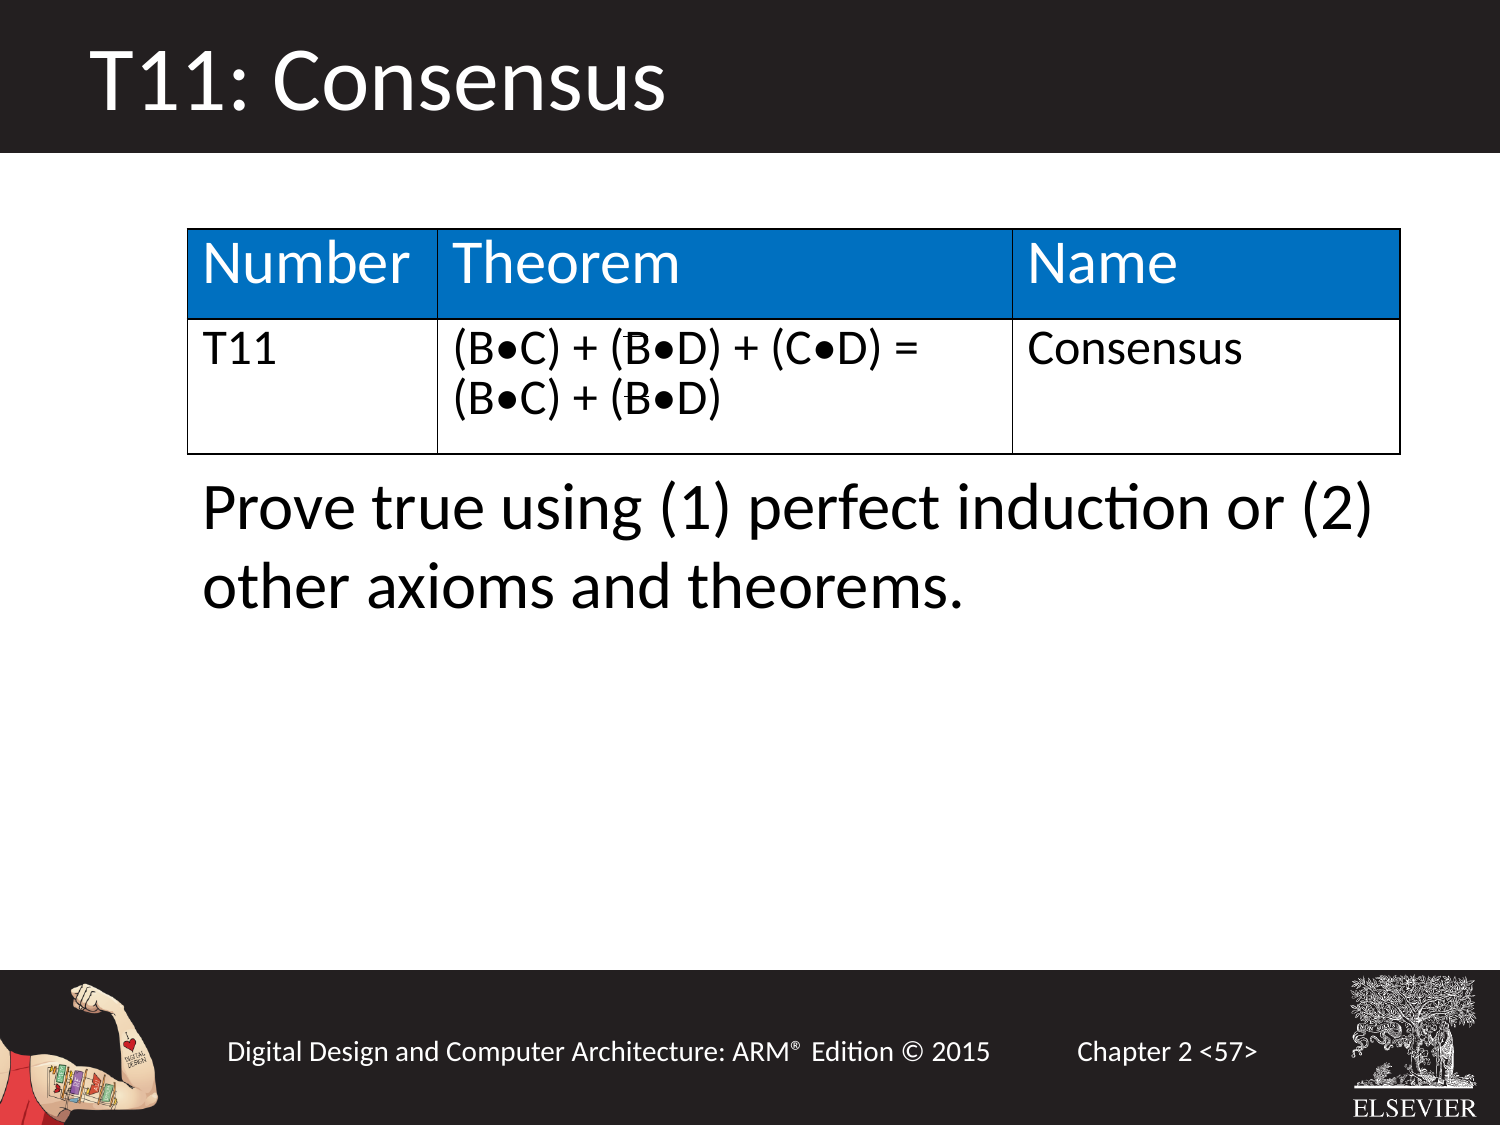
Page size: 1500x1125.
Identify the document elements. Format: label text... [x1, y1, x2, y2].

picture [0, 979, 163, 1125]
table_cell (B•C) + (B•D) + (C•D) = (B•C) + (B•D) [438, 320, 1012, 453]
text_box Prove true using (1) perfect induction or (2) other axioms and theorems. [187, 455, 1400, 988]
table_cell Consensus [1013, 320, 1399, 453]
table_cell T11 [188, 320, 437, 453]
picture [1350, 974, 1477, 1117]
table_header Name [1013, 230, 1399, 318]
table_header Theorem [438, 230, 1012, 318]
text_box T11: Consensus [75, 11, 1375, 136]
table_header Number [188, 230, 437, 318]
